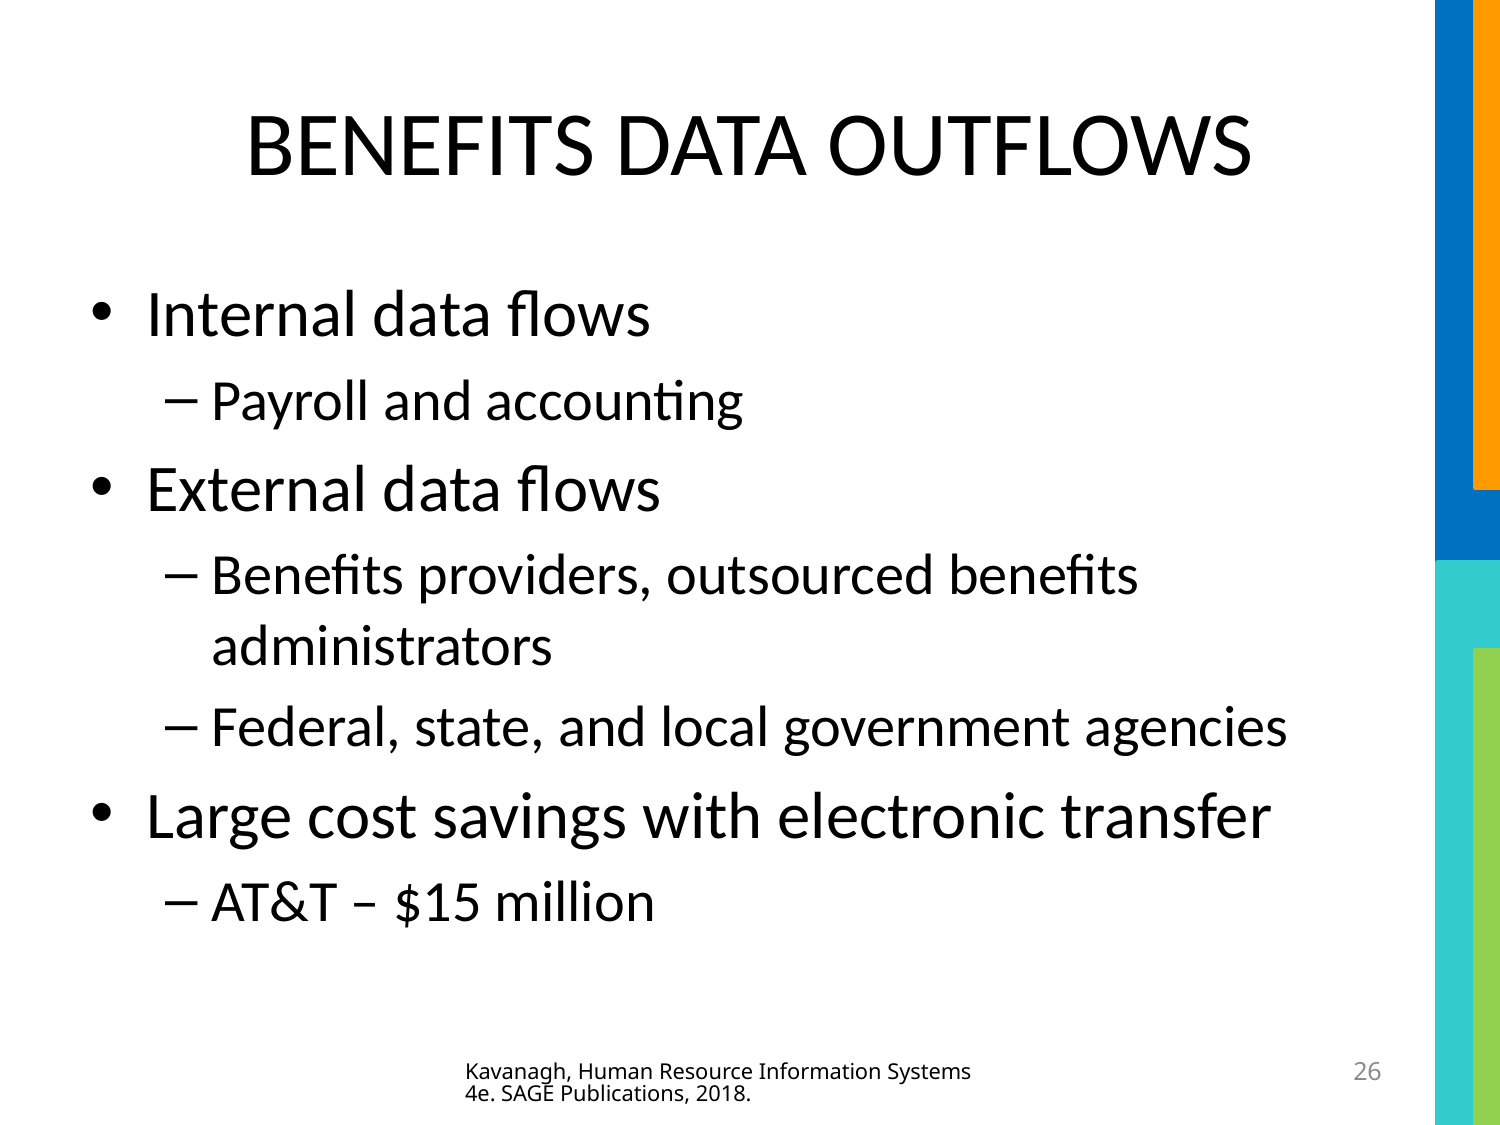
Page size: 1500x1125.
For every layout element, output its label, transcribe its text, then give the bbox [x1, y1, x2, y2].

title BENEFITS DATA OUTFLOWS [75, 45, 1425, 233]
slide_number 26 [1059, 1042, 1397, 1103]
footer Kavanagh, Human Resource Information Systems 4e. SAGE Publications, 2018. [450, 1042, 1004, 1103]
list Internal data flows Payroll and accounting External data flows Benefits providers, outsourced benefits administrators Federal, state, and local government agencies Large cost savings with electronic transfer AT&T – $15 million [75, 262, 1425, 1005]
